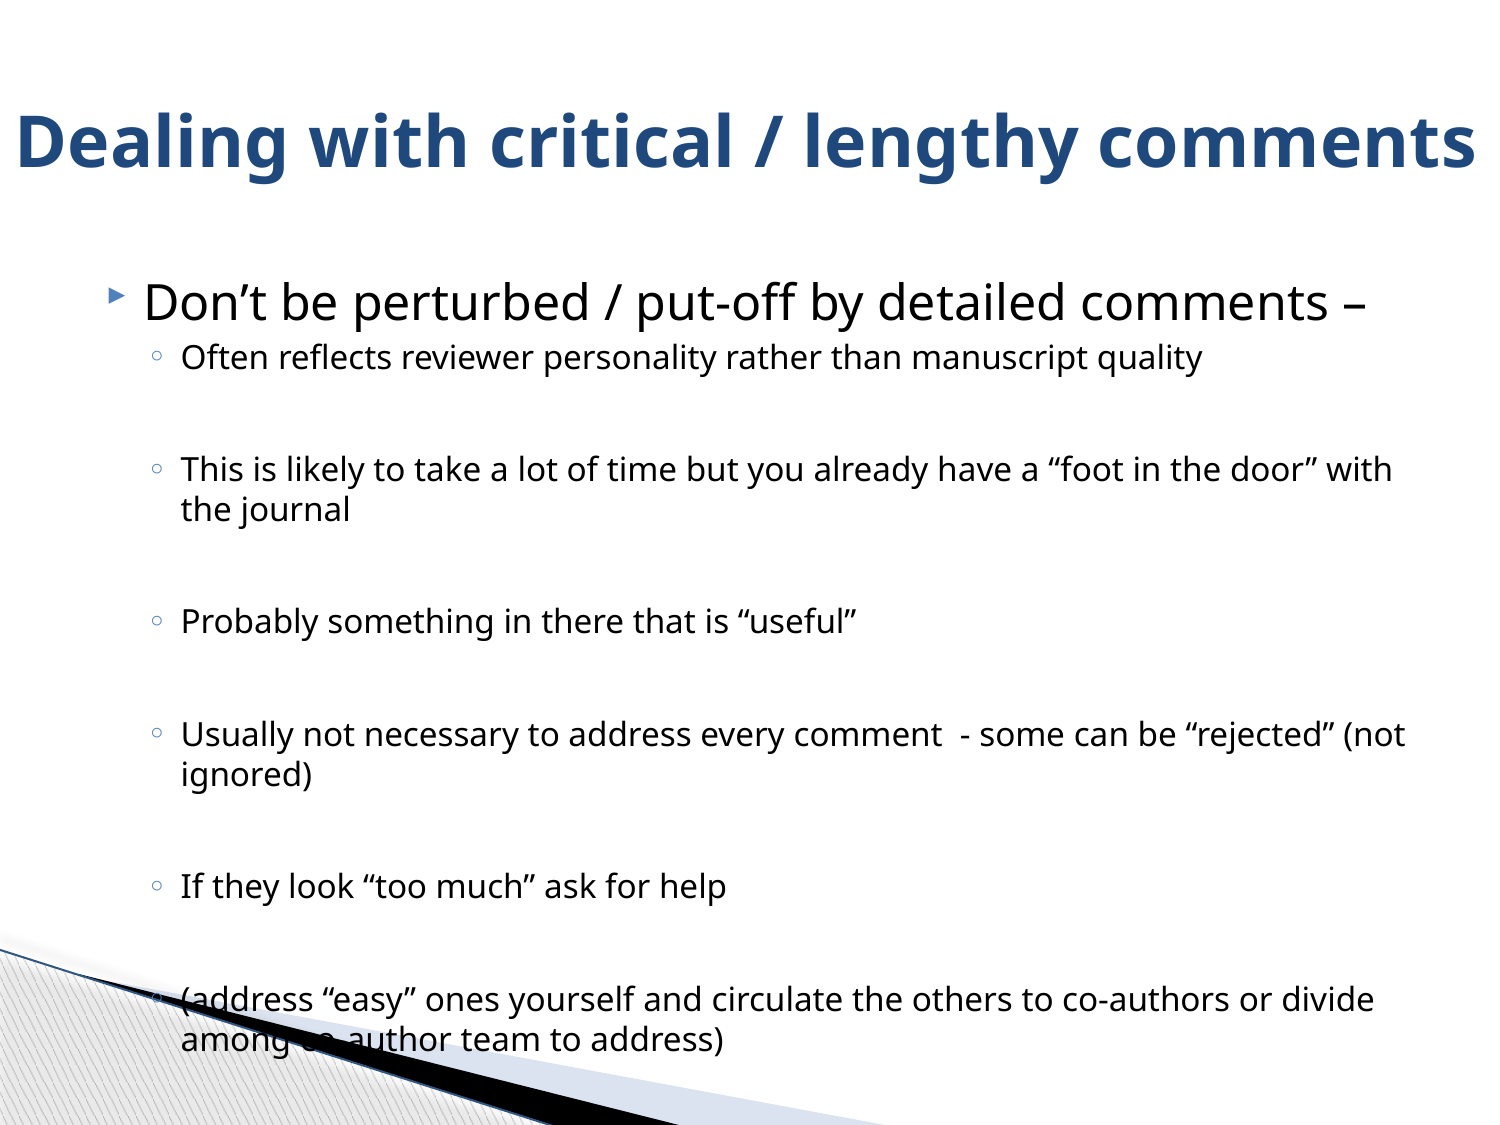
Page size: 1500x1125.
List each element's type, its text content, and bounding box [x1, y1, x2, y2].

list Don’t be perturbed / put-off by detailed comments – Often reflects reviewer personality rather than manuscript quality This is likely to take a lot of time but you already have a “foot in the door” with the journal Probably something in there that is “useful” Usually not necessary to address every comment - some can be “rejected” (not ignored) If they look “too much” ask for help (address “easy” ones yourself and circulate the others to co-authors or divide among co-author team to address) [75, 262, 1425, 1071]
title Dealing with critical / lengthy comments [0, 45, 1500, 233]
